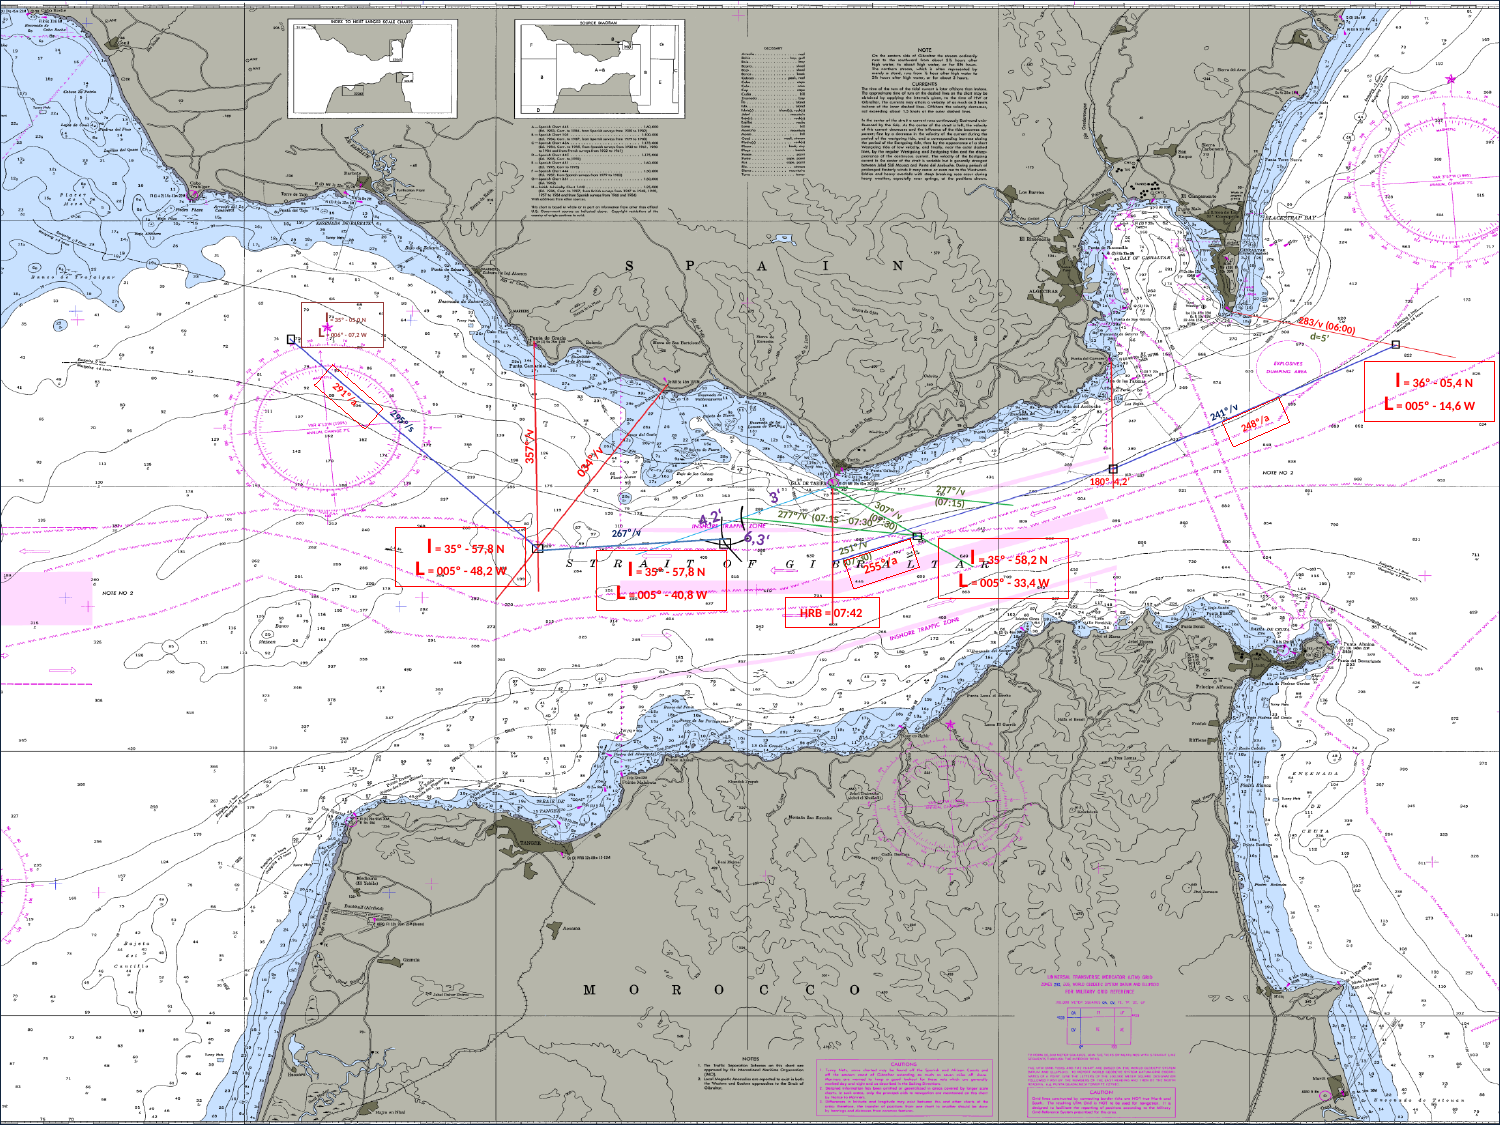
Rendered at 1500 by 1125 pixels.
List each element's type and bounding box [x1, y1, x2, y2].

text_box [537, 538, 727, 551]
picture [0, 0, 1500, 1125]
